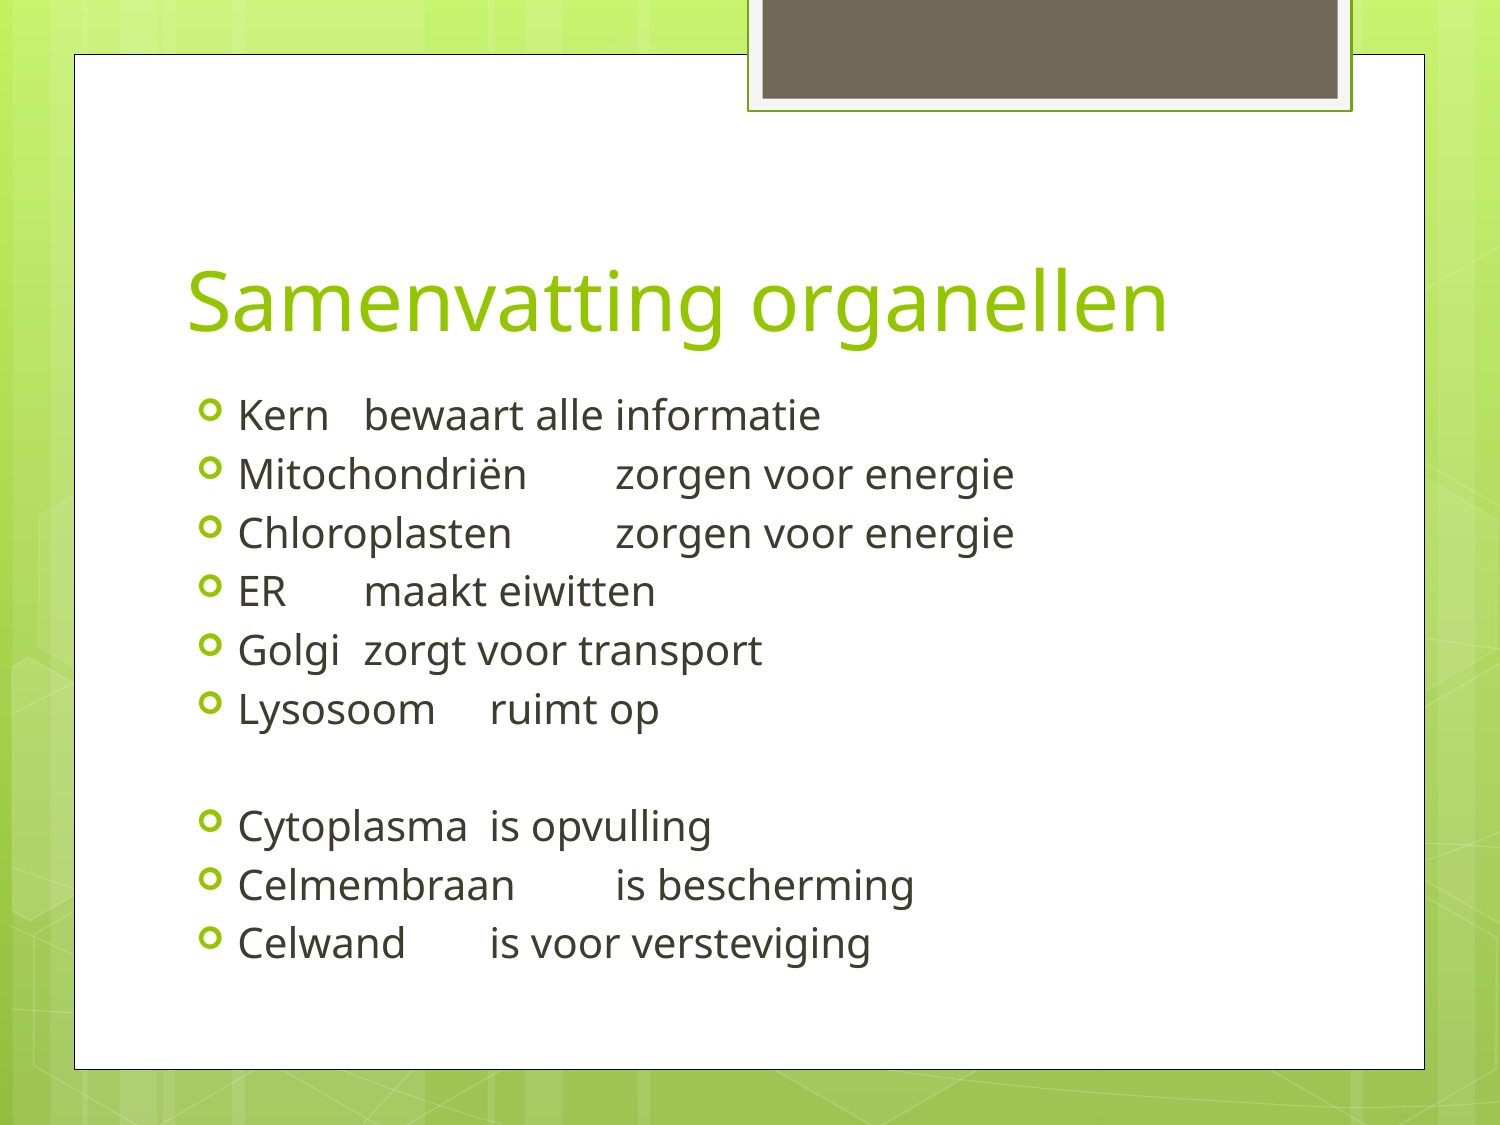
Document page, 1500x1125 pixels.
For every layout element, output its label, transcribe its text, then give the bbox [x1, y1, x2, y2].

list Kern bewaart alle informatie Mitochondriën zorgen voor energie Chloroplasten zorgen voor energie ER maakt eiwitten Golgi zorgt voor transport Lysosoom ruimt op Cytoplasma is opvulling Celmembraan is bescherming Celwand is voor versteviging [171, 381, 1258, 976]
title Samenvatting organellen [171, 168, 1324, 357]
